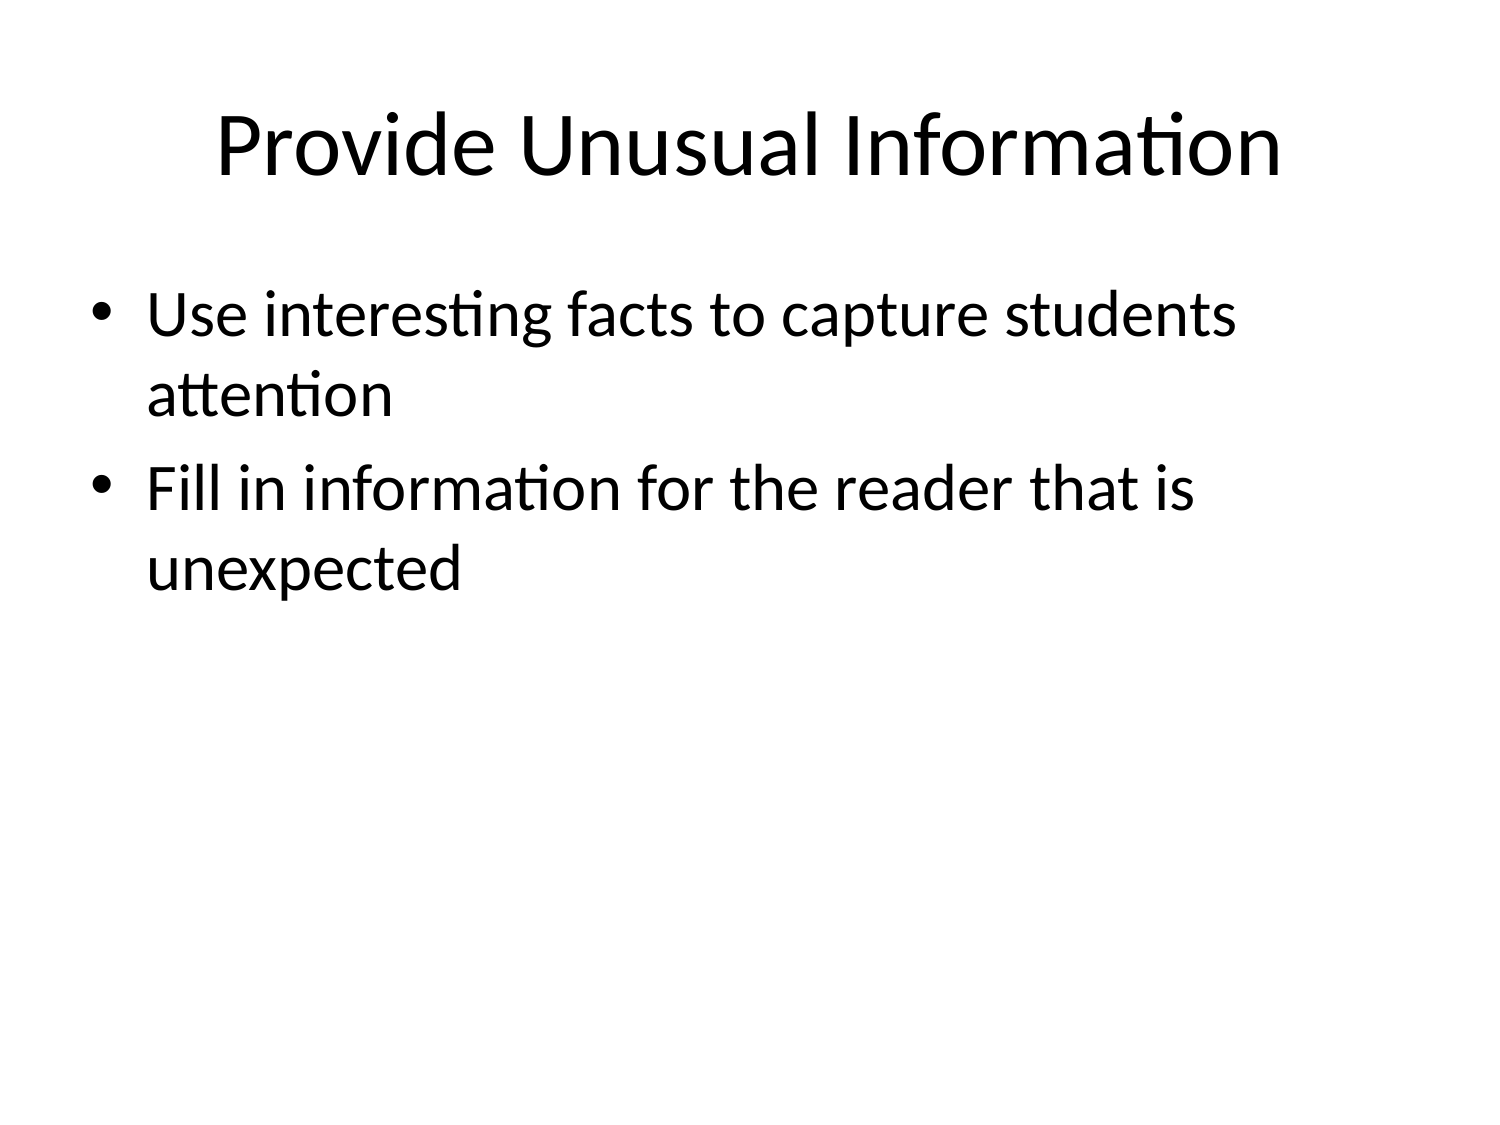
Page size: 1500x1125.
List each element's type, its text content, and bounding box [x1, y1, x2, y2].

list Use interesting facts to capture students attention Fill in information for the reader that is unexpected [75, 262, 1425, 1005]
title Provide Unusual Information [75, 45, 1425, 233]
